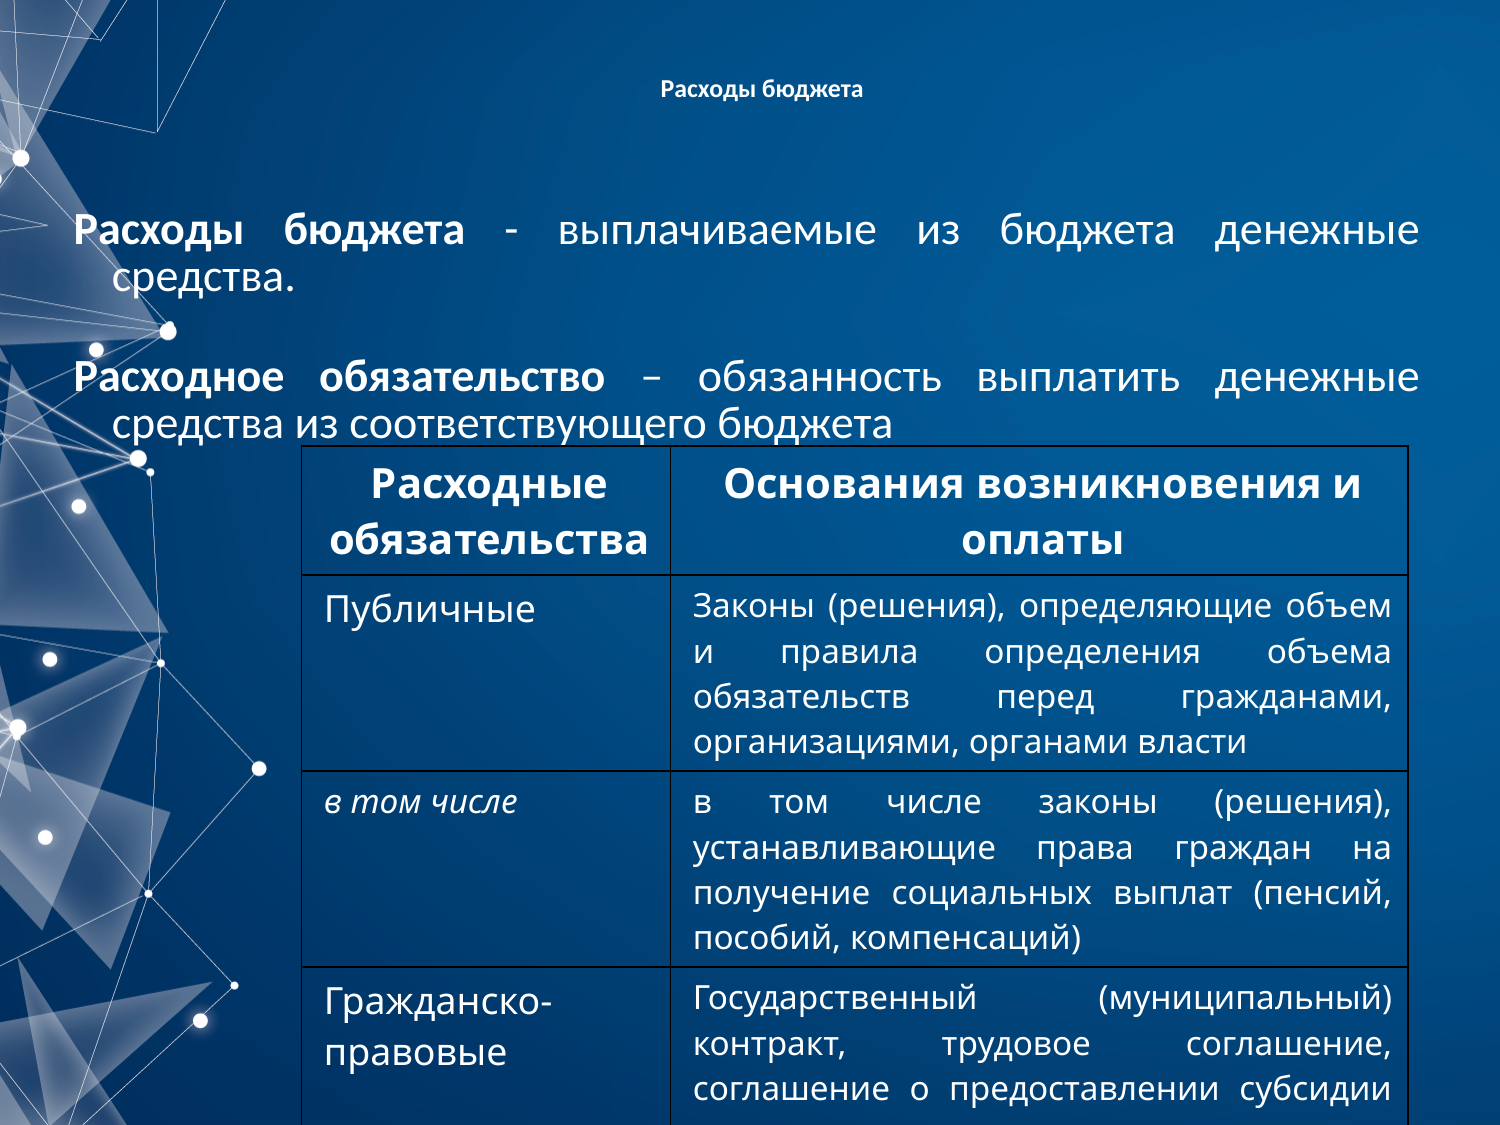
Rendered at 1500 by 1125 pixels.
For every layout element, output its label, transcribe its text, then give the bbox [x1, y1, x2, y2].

table_cell Государственный (муниципальный) контракт, трудовое соглашение, соглашение о предоставлении субсидии органам власти на закупки и т.д. [671, 968, 1407, 1125]
table_header Расходные обязательства [302, 447, 670, 574]
table_cell Публичные [302, 576, 670, 770]
table_cell в том числе [302, 772, 670, 966]
title Расходы бюджета [228, 48, 1297, 142]
table_header Основания возникновения и оплаты [671, 447, 1407, 574]
list Расходы бюджета - выплачиваемые из бюджета денежные средства. Расходное обязательство – обязанность выплатить денежные средства из соответствующего бюджета [58, 199, 1436, 457]
table_cell Законы (решения), определяющие объем и правила определения объема обязательств перед гражданами, организациями, органами власти [671, 576, 1407, 770]
picture [0, 0, 1500, 1125]
table_cell Гражданско-правовые [302, 968, 670, 1125]
table_cell в том числе законы (решения), устанавливающие права граждан на получение социальных выплат (пенсий, пособий, компенсаций) [671, 772, 1407, 966]
